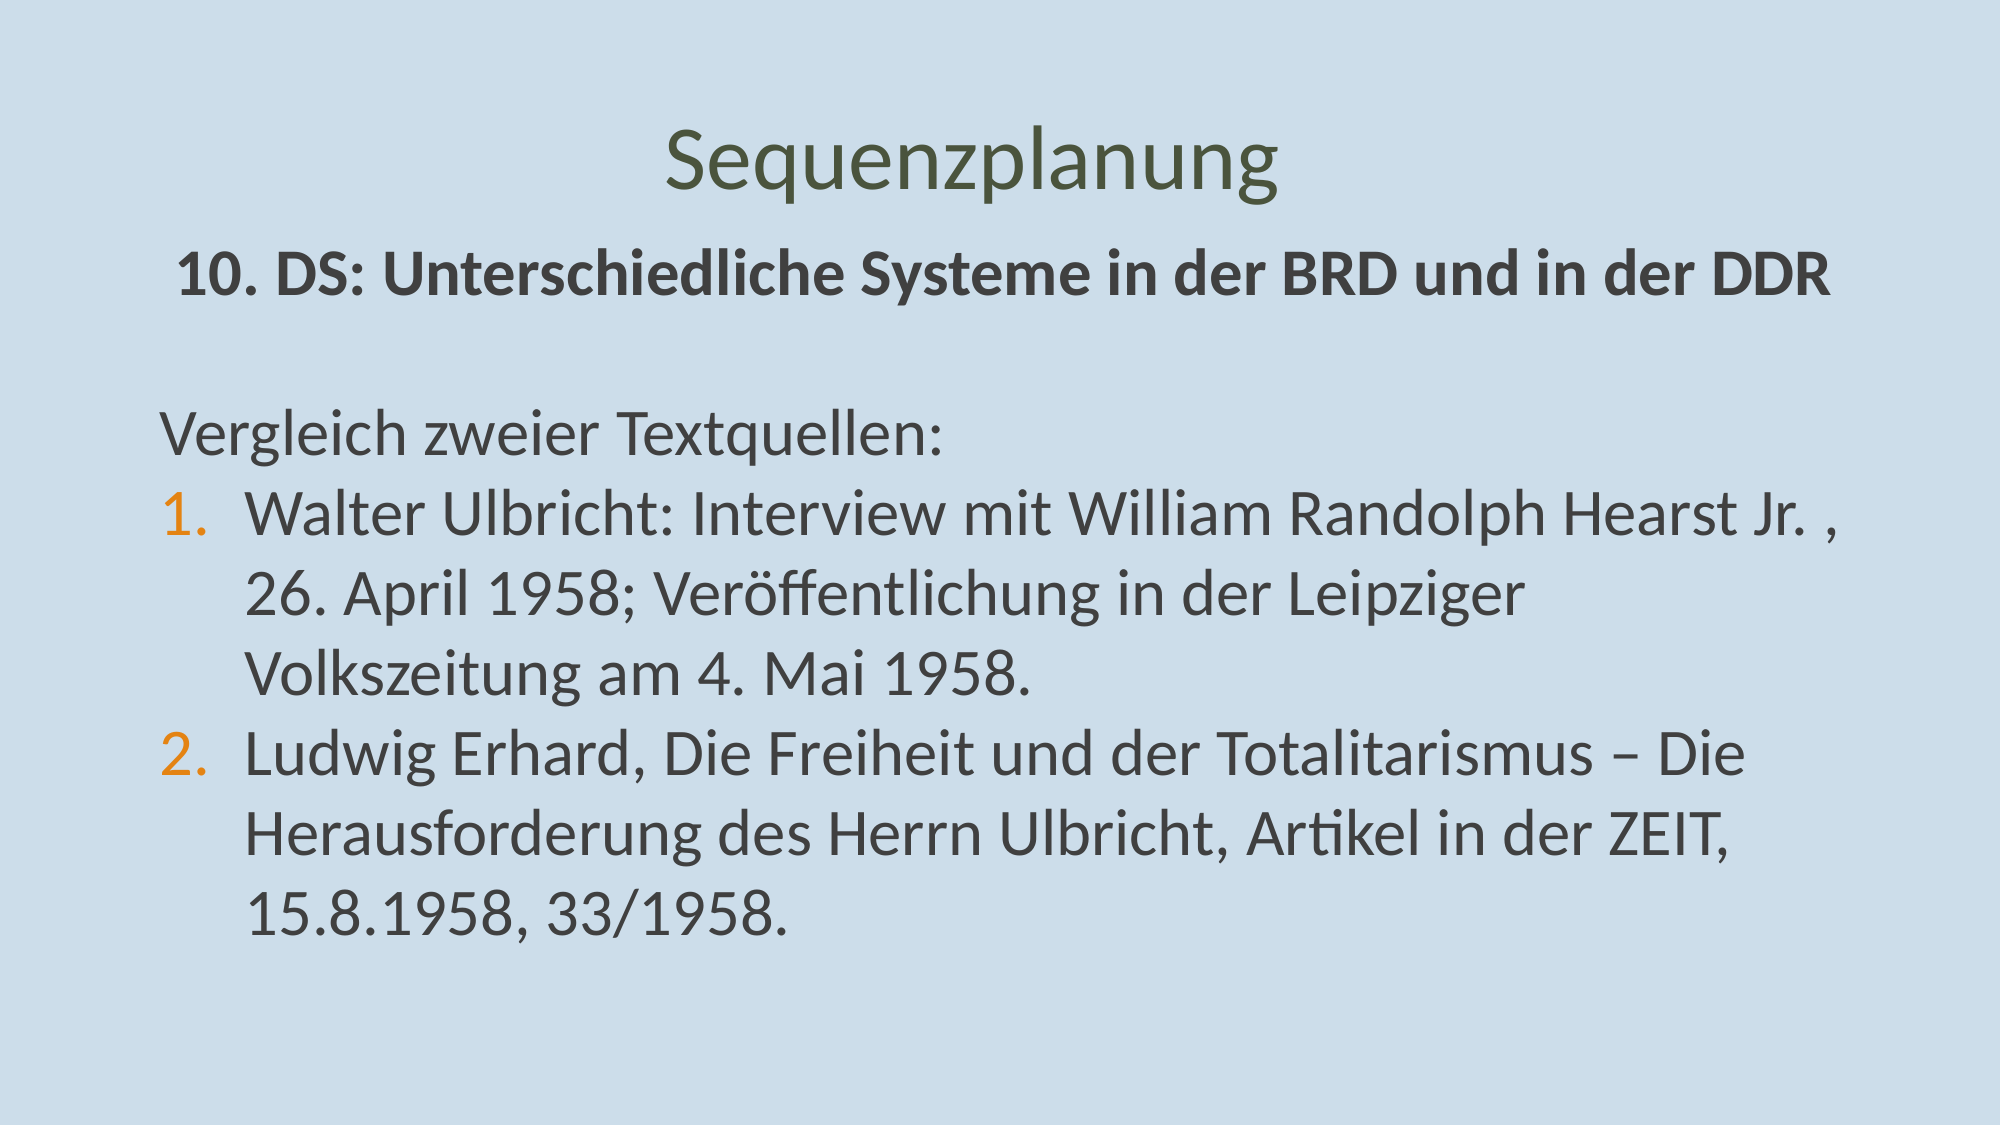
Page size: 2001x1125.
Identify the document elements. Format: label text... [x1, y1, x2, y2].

list 10. DS: Unterschiedliche Systeme in der BRD und in der DDR Vergleich zweier Textquellen: Walter Ulbricht: Interview mit William Randolph Hearst Jr. , 26. April 1958; Veröffentlichung in der Leipziger Volkszeitung am 4. Mai 1958. Ludwig Erhard, Die Freiheit und der Totalitarismus – Die Herausforderung des Herrn Ulbricht, Artikel in der ZEIT, 15.8.1958, 33/1958. [160, 221, 1863, 990]
text_box Sequenzplanung [137, 102, 1788, 222]
